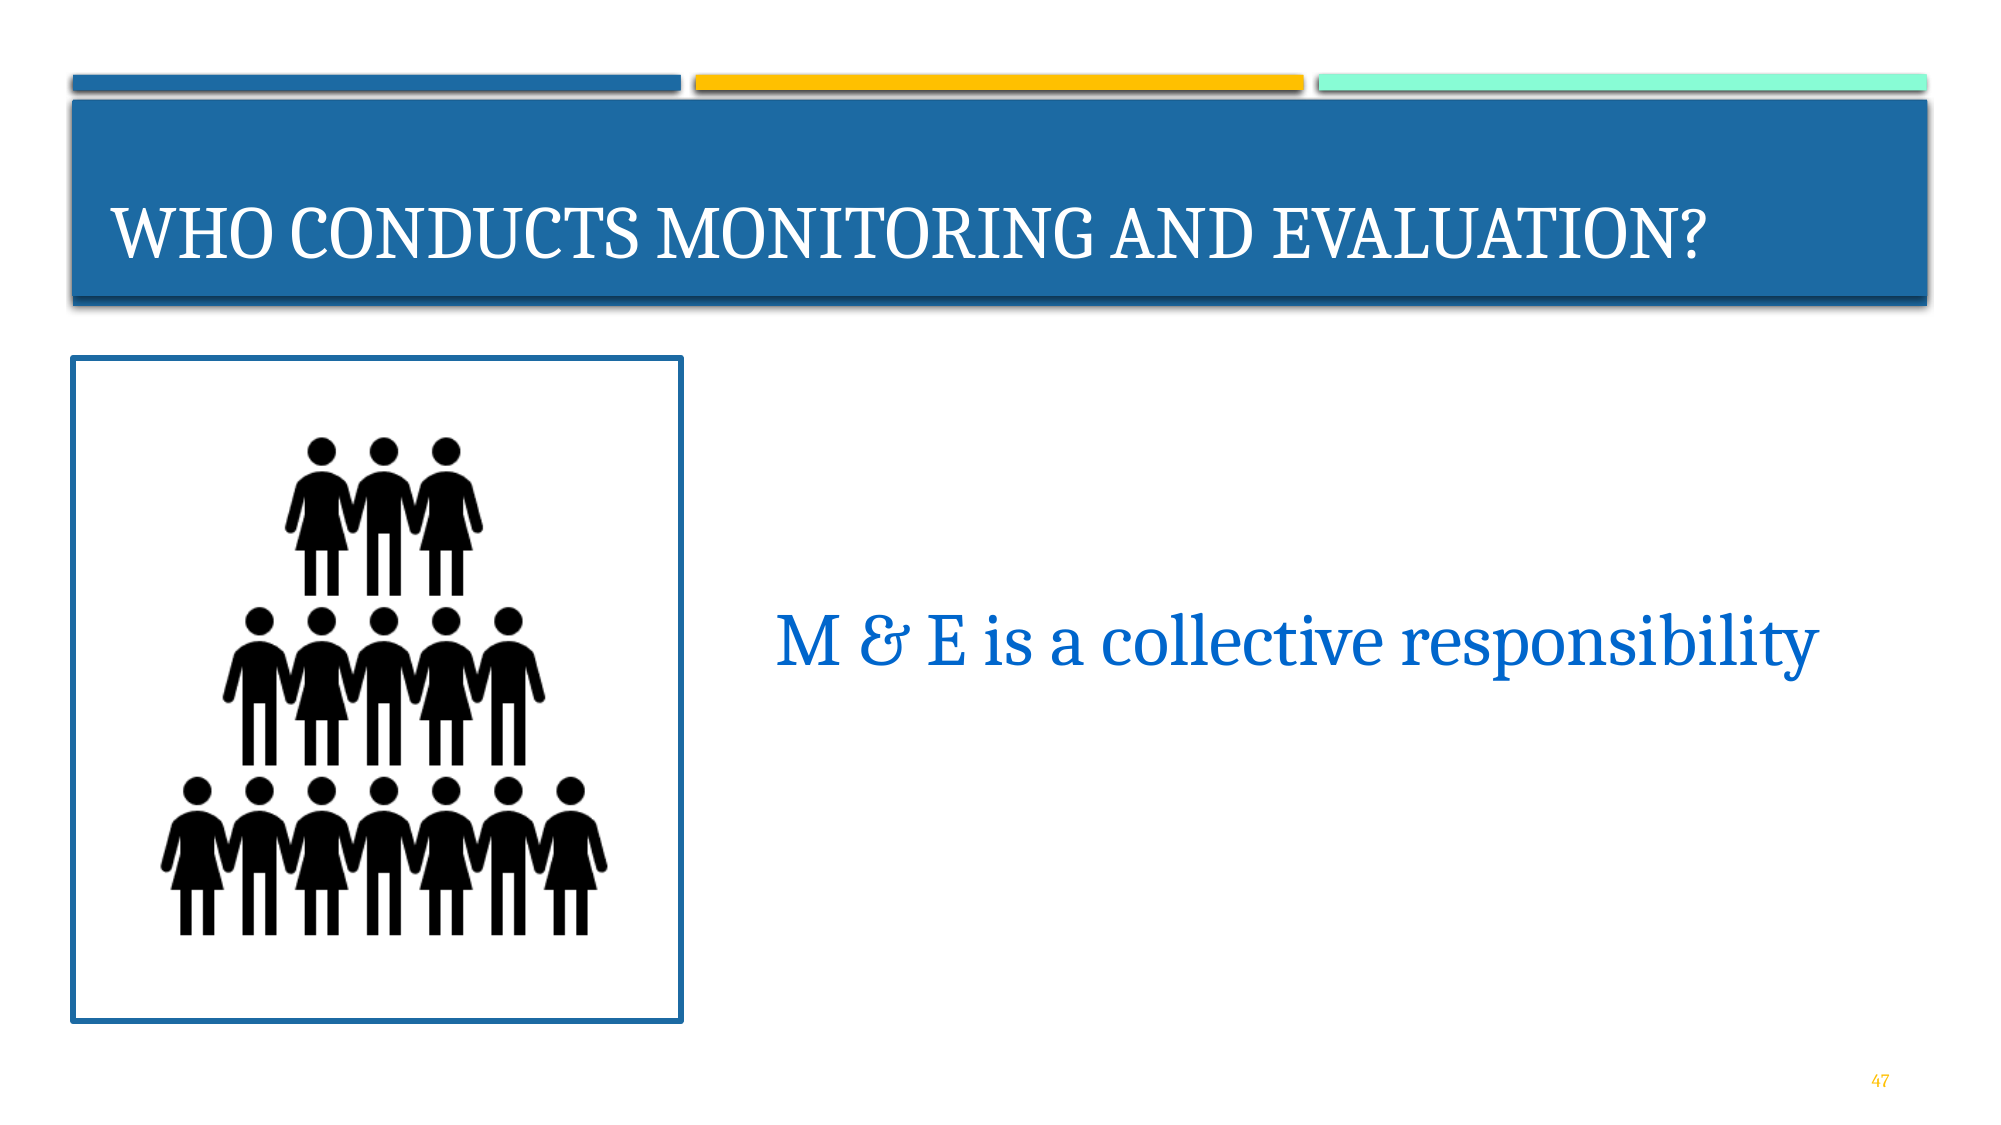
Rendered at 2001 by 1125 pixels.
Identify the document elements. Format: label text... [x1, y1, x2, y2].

text_box [1318, 73, 1928, 92]
text_box [71, 356, 682, 1023]
text_box [695, 74, 1304, 91]
list M & E is a collective responsibility [737, 308, 1876, 962]
title Who conducts Monitoring and evaluation? [95, 115, 1905, 282]
text_box [71, 100, 1928, 297]
slide_number 47 [1732, 1050, 1905, 1110]
picture [107, 414, 651, 959]
text_box [72, 74, 682, 92]
